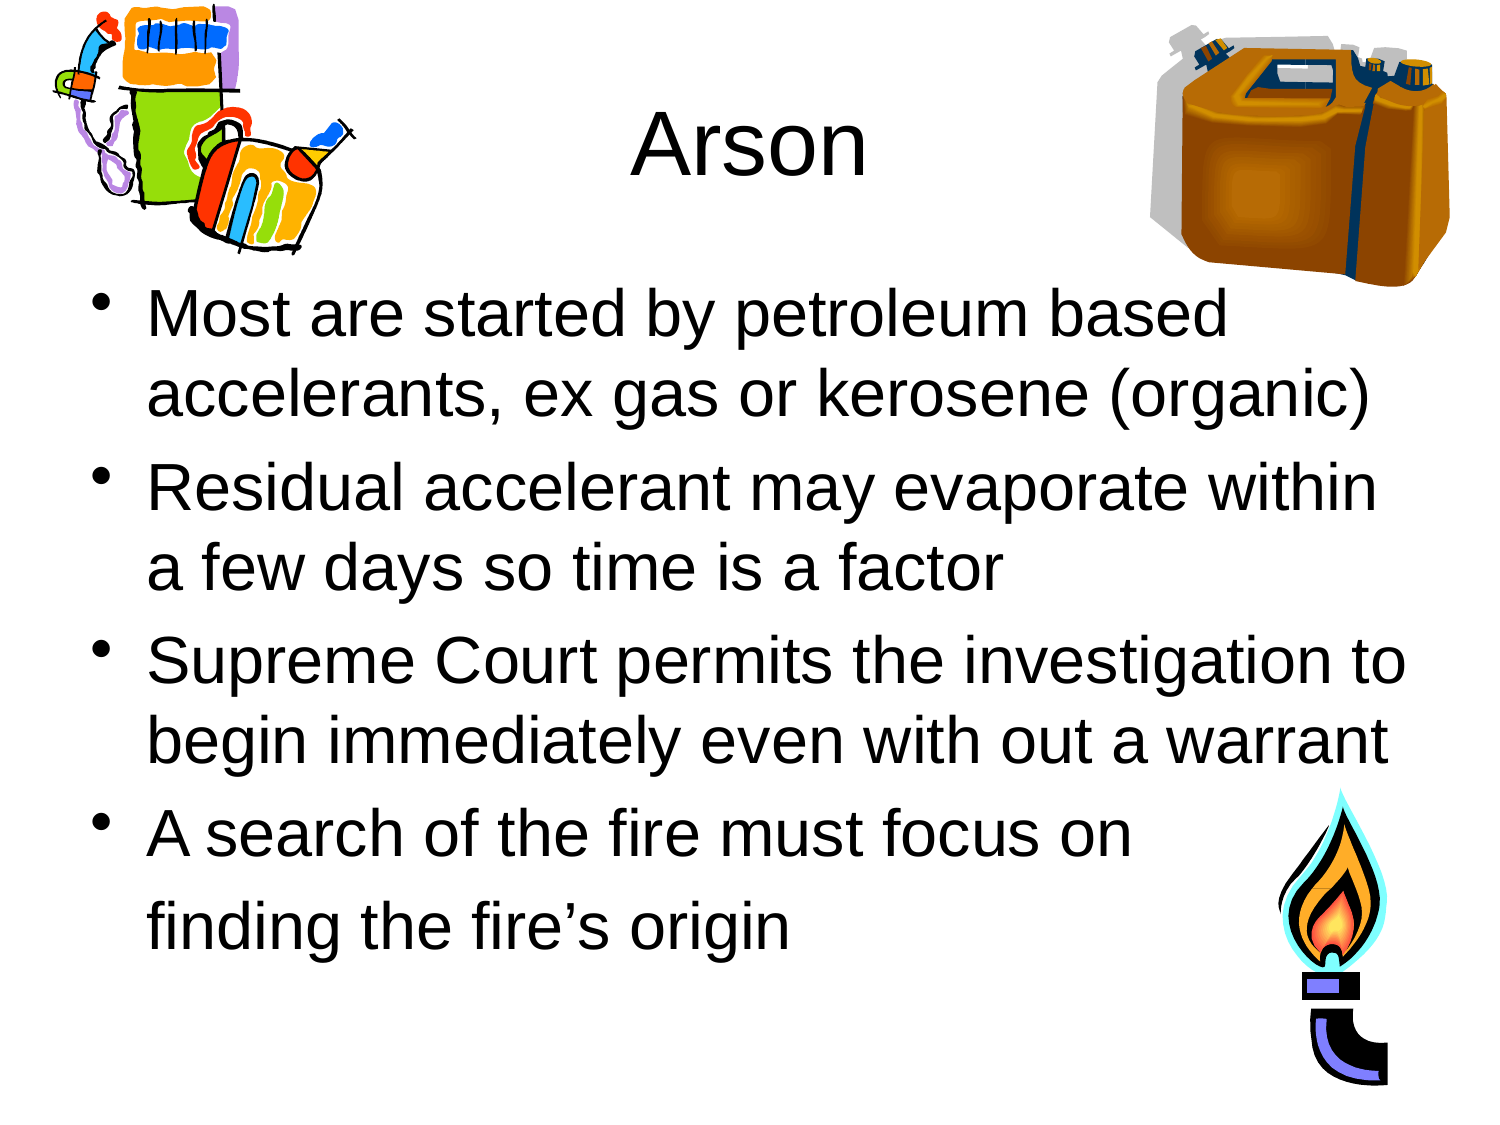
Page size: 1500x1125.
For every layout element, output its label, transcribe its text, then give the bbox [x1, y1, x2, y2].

picture [1149, 24, 1450, 294]
title Arson [365, 45, 1144, 233]
picture [1249, 787, 1392, 1094]
picture [49, 0, 361, 260]
list Most are started by petroleum based accelerants, ex gas or kerosene (organic) Residual accelerant may evaporate within a few days so time is a factor Supreme Court permits the investigation to begin immediately even with out a warrant A search of the fire must focus on finding the fire’s origin [75, 262, 1425, 1005]
